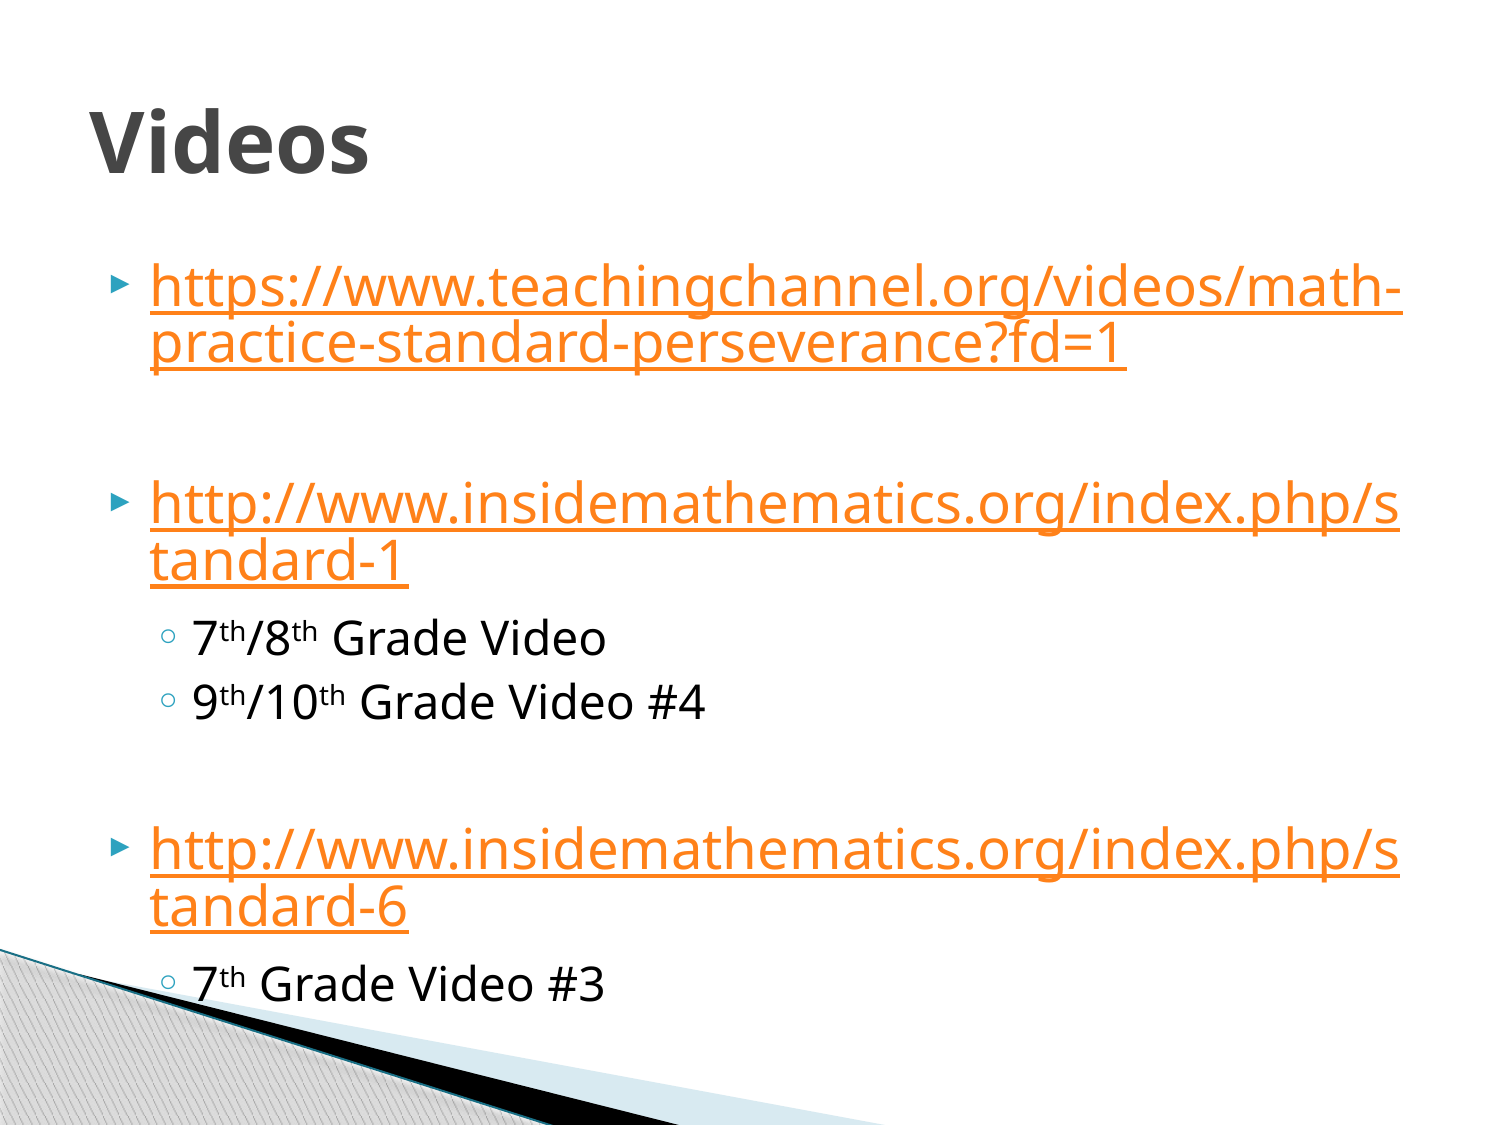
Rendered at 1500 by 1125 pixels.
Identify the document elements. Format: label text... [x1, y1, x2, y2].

title Videos [75, 45, 1425, 233]
list https://www.teachingchannel.org/videos/math-practice-standard-perseverance?fd=1 http://www.insidemathematics.org/index.php/standard-1 7th/8th Grade Video 9th/10th Grade Video #4 http://www.insidemathematics.org/index.php/standard-6 7th Grade Video #3 [75, 243, 1425, 986]
